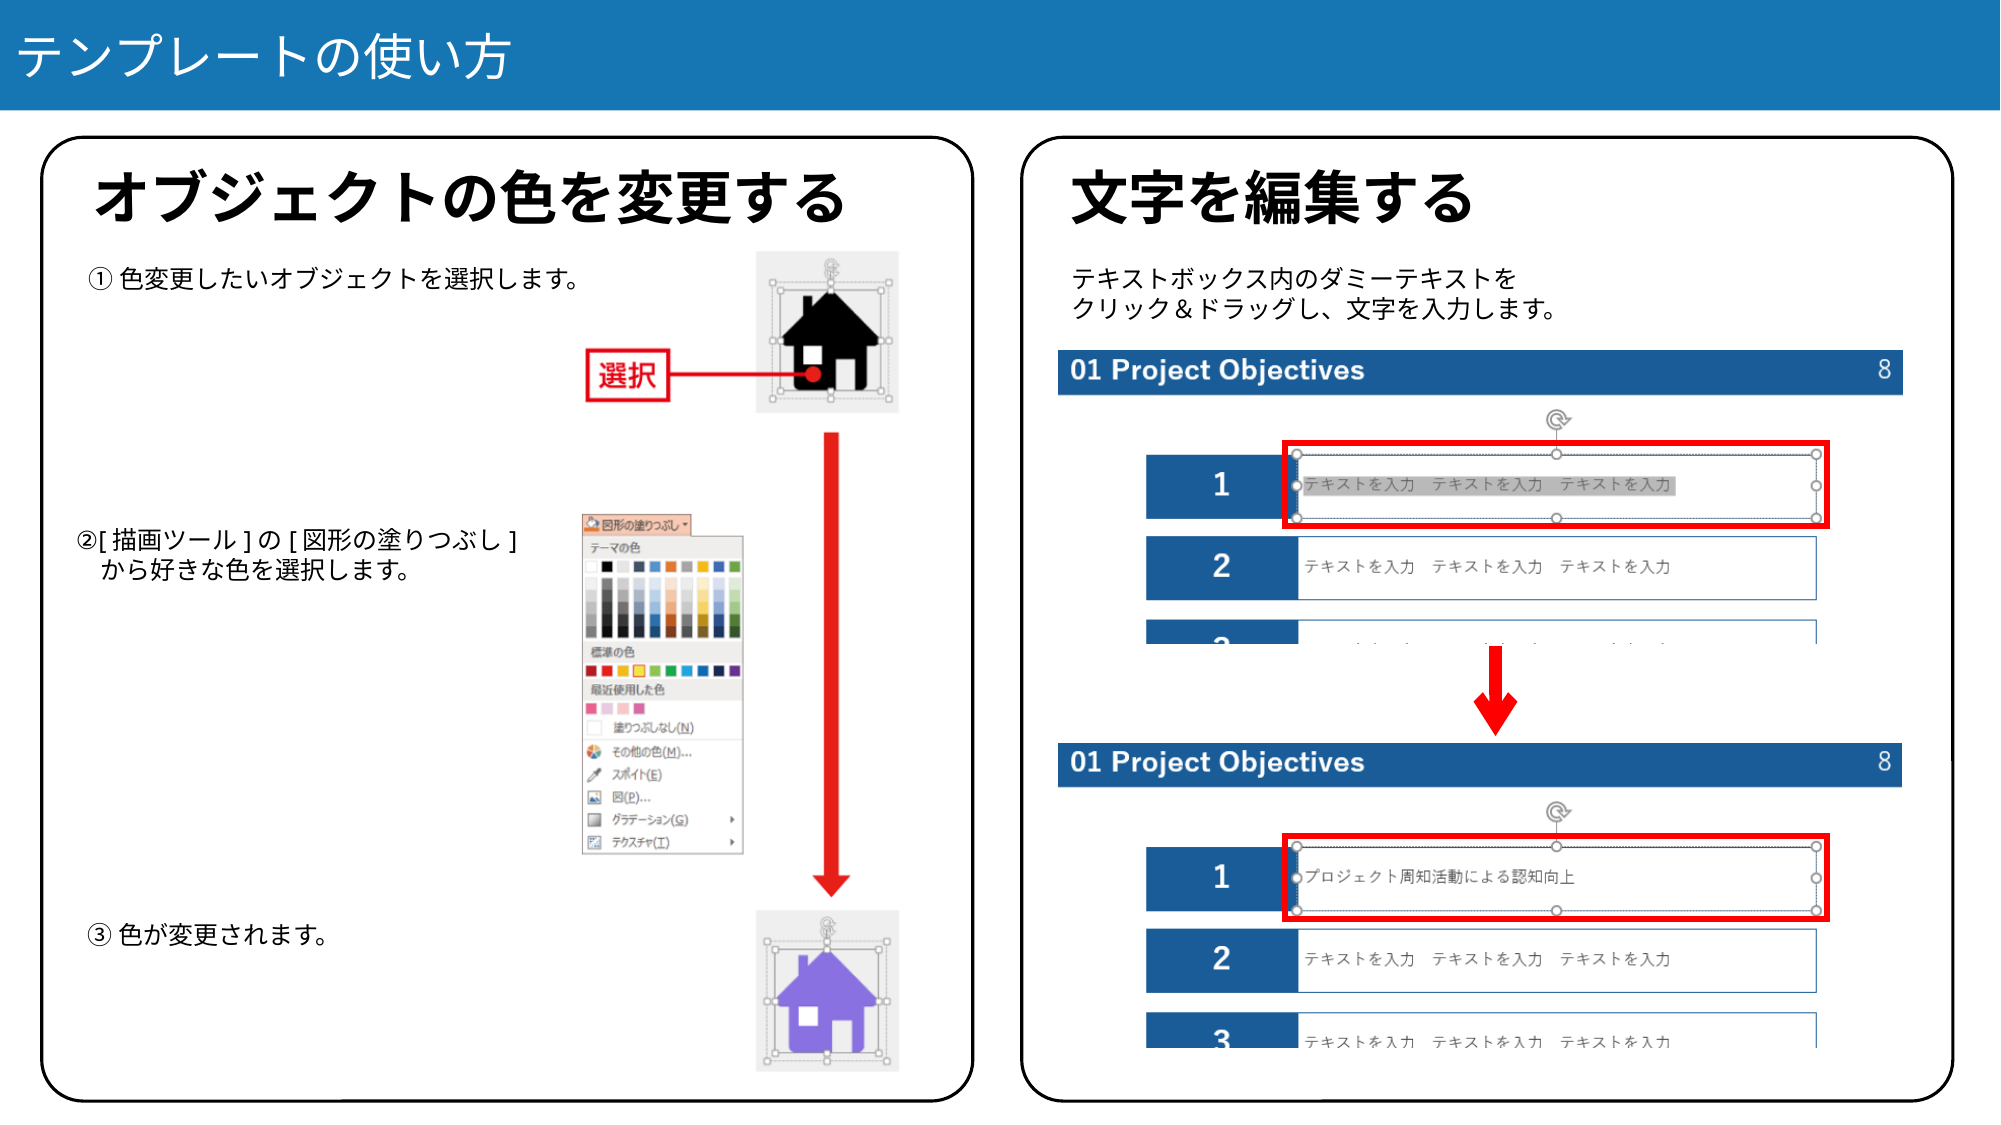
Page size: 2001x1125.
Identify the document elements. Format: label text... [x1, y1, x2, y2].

text_box ①色変更したいオブジェクトを選択します。 [73, 256, 529, 302]
text_box [1020, 136, 1954, 1103]
text_box テキストボックス内のダミーテキストを クリック＆ドラッグし、文字を入力します。 [1056, 256, 1584, 331]
picture [1058, 350, 1904, 644]
text_box テンプレートの使い方 [0, 0, 2000, 111]
picture [529, 247, 911, 1082]
text_box ②[描画ツール]の[図形の塗りつぶし] から好きな色を選択します。 [61, 517, 529, 592]
text_box ③色が変更されます。 [72, 912, 356, 957]
picture [1058, 743, 1902, 1048]
text_box [40, 136, 974, 1103]
